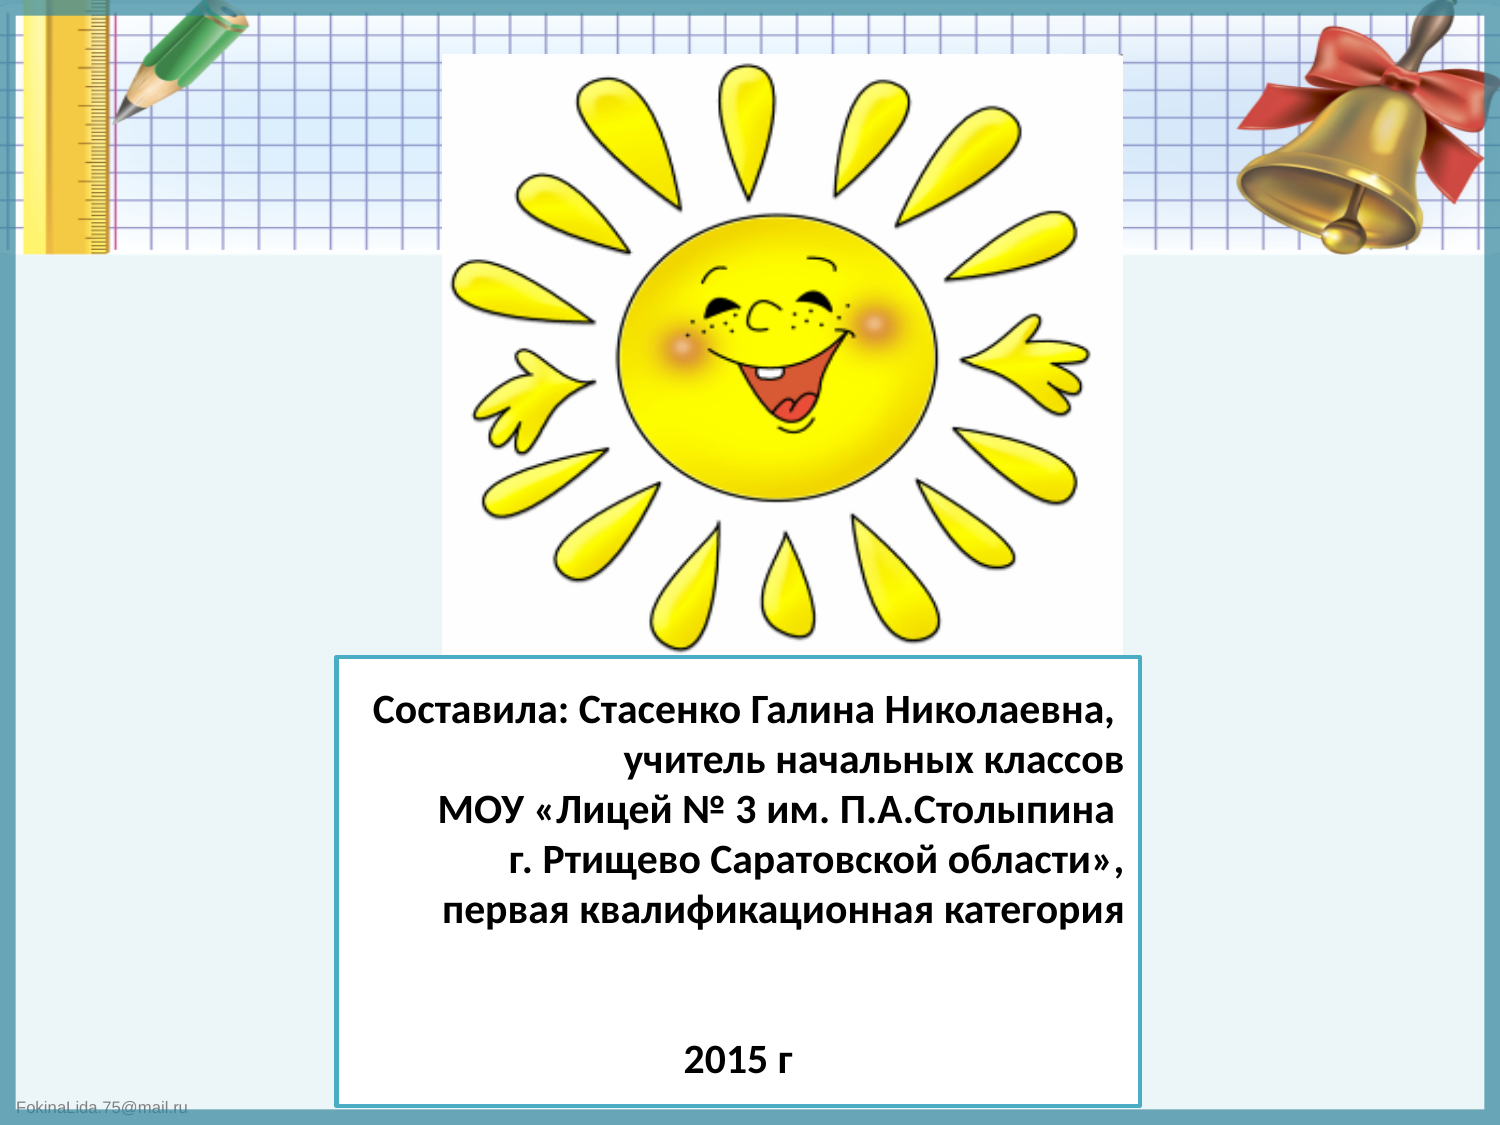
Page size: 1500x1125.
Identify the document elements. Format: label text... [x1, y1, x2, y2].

text_box Составила: Стасенко Галина Николаевна, учитель начальных классов МОУ «Лицей № 3 им. П.А.Столыпина г. Ртищево Саратовской области», первая квалификационная категория 2015 г [334, 921, 1142, 1108]
picture [16, 16, 1484, 665]
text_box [194, 408, 1282, 914]
